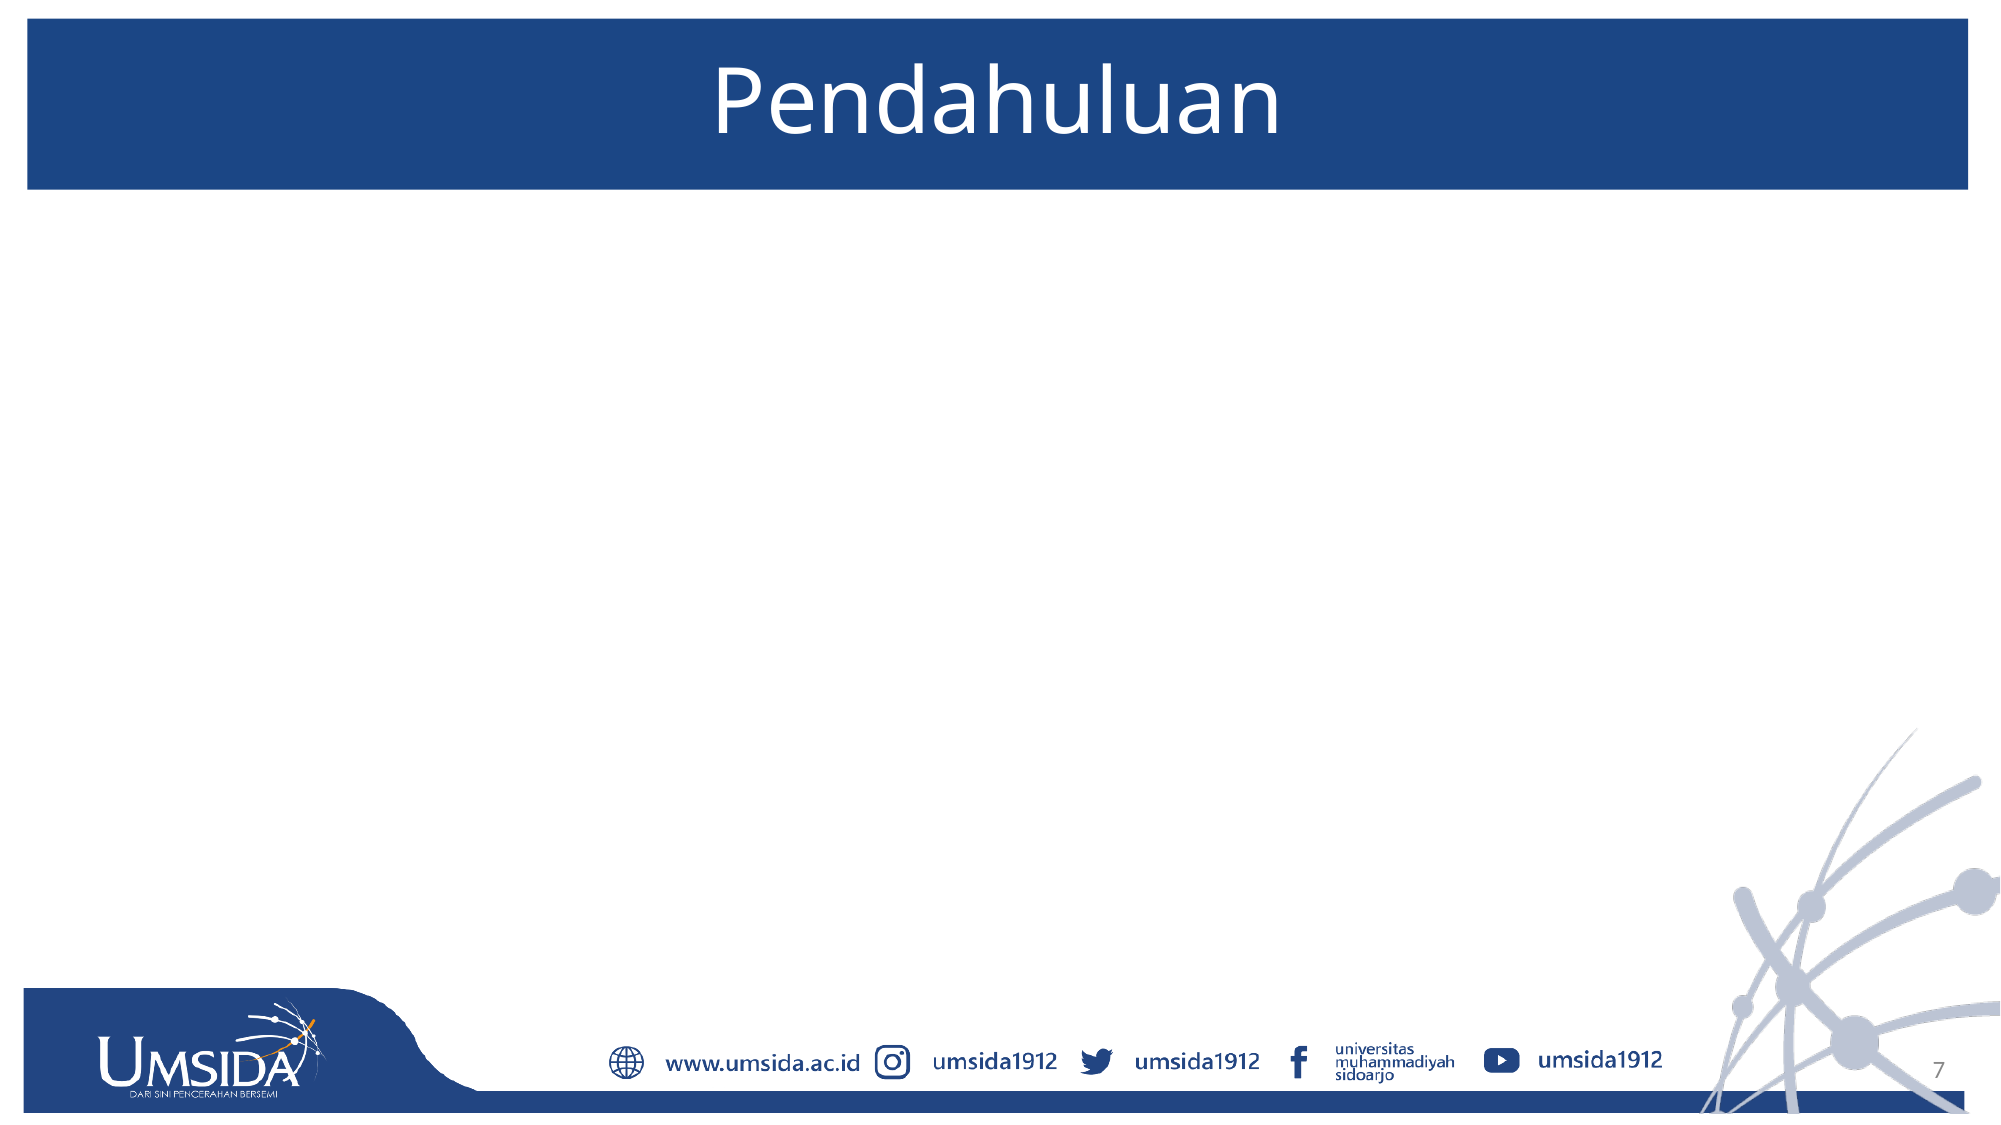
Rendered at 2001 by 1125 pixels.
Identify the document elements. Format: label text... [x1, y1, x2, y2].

title Pendahuluan [27, 18, 1969, 190]
picture [23, 51, 2001, 1114]
